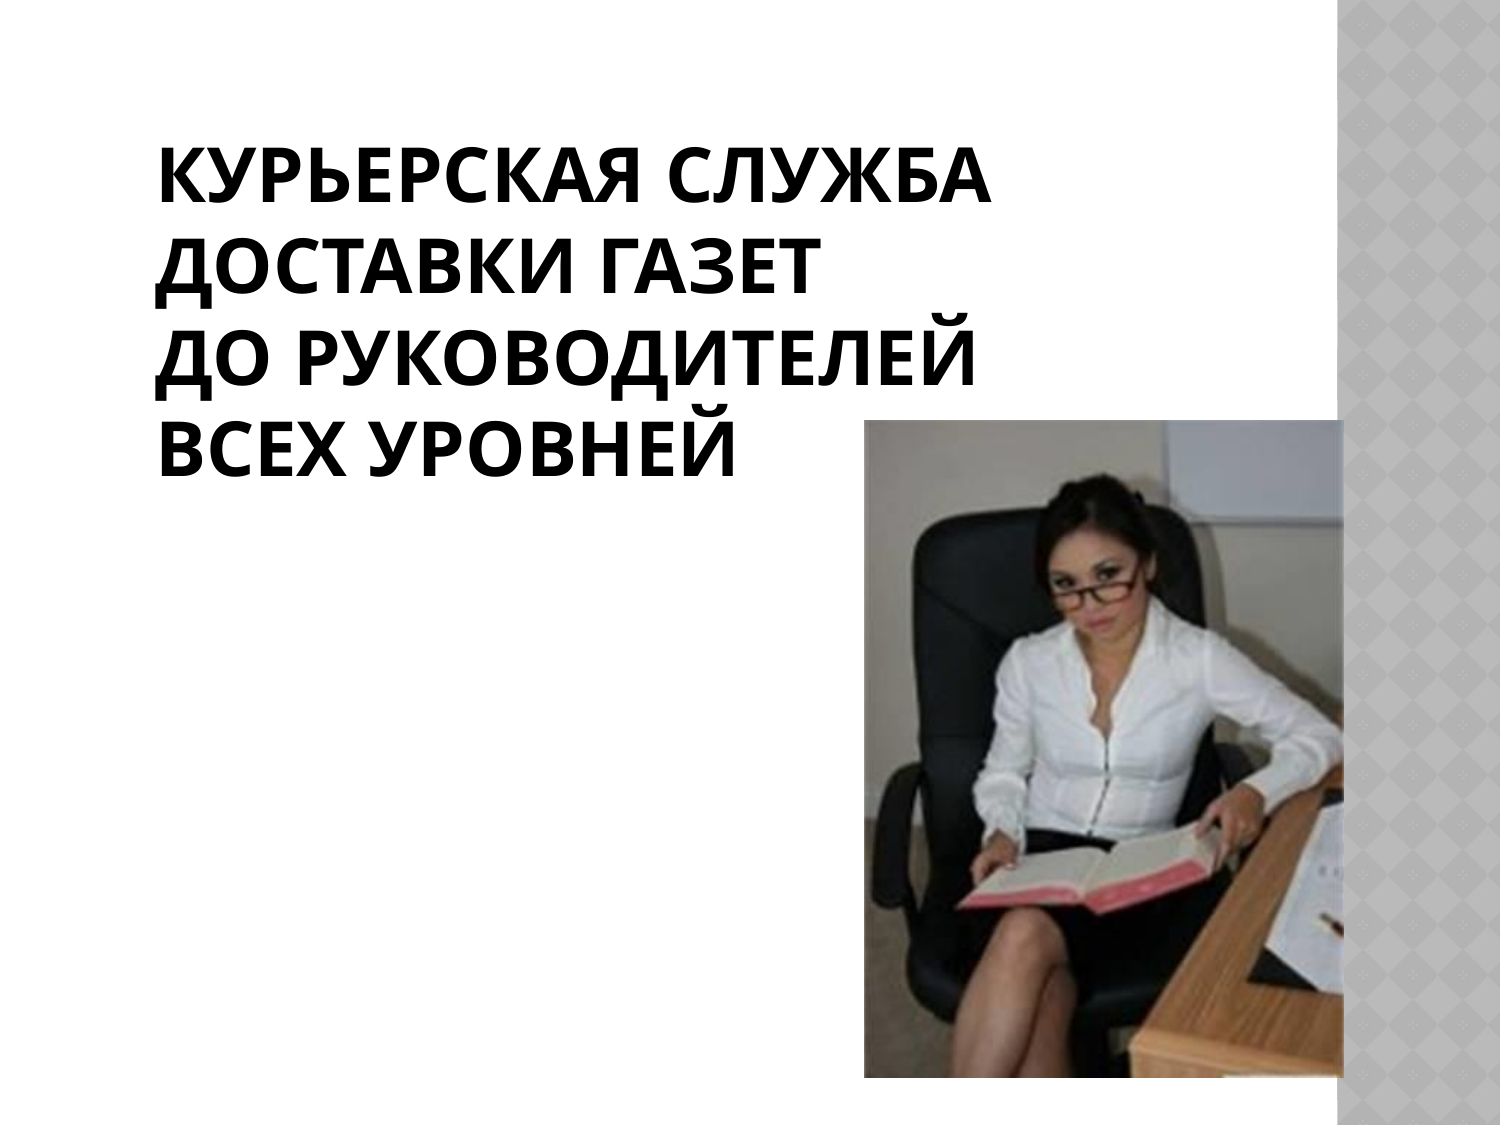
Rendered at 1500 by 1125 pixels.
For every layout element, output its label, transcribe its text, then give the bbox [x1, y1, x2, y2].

picture [863, 420, 1344, 1078]
title Курьерская служба доставки газет до руководителей всех уровней [147, 78, 1010, 492]
